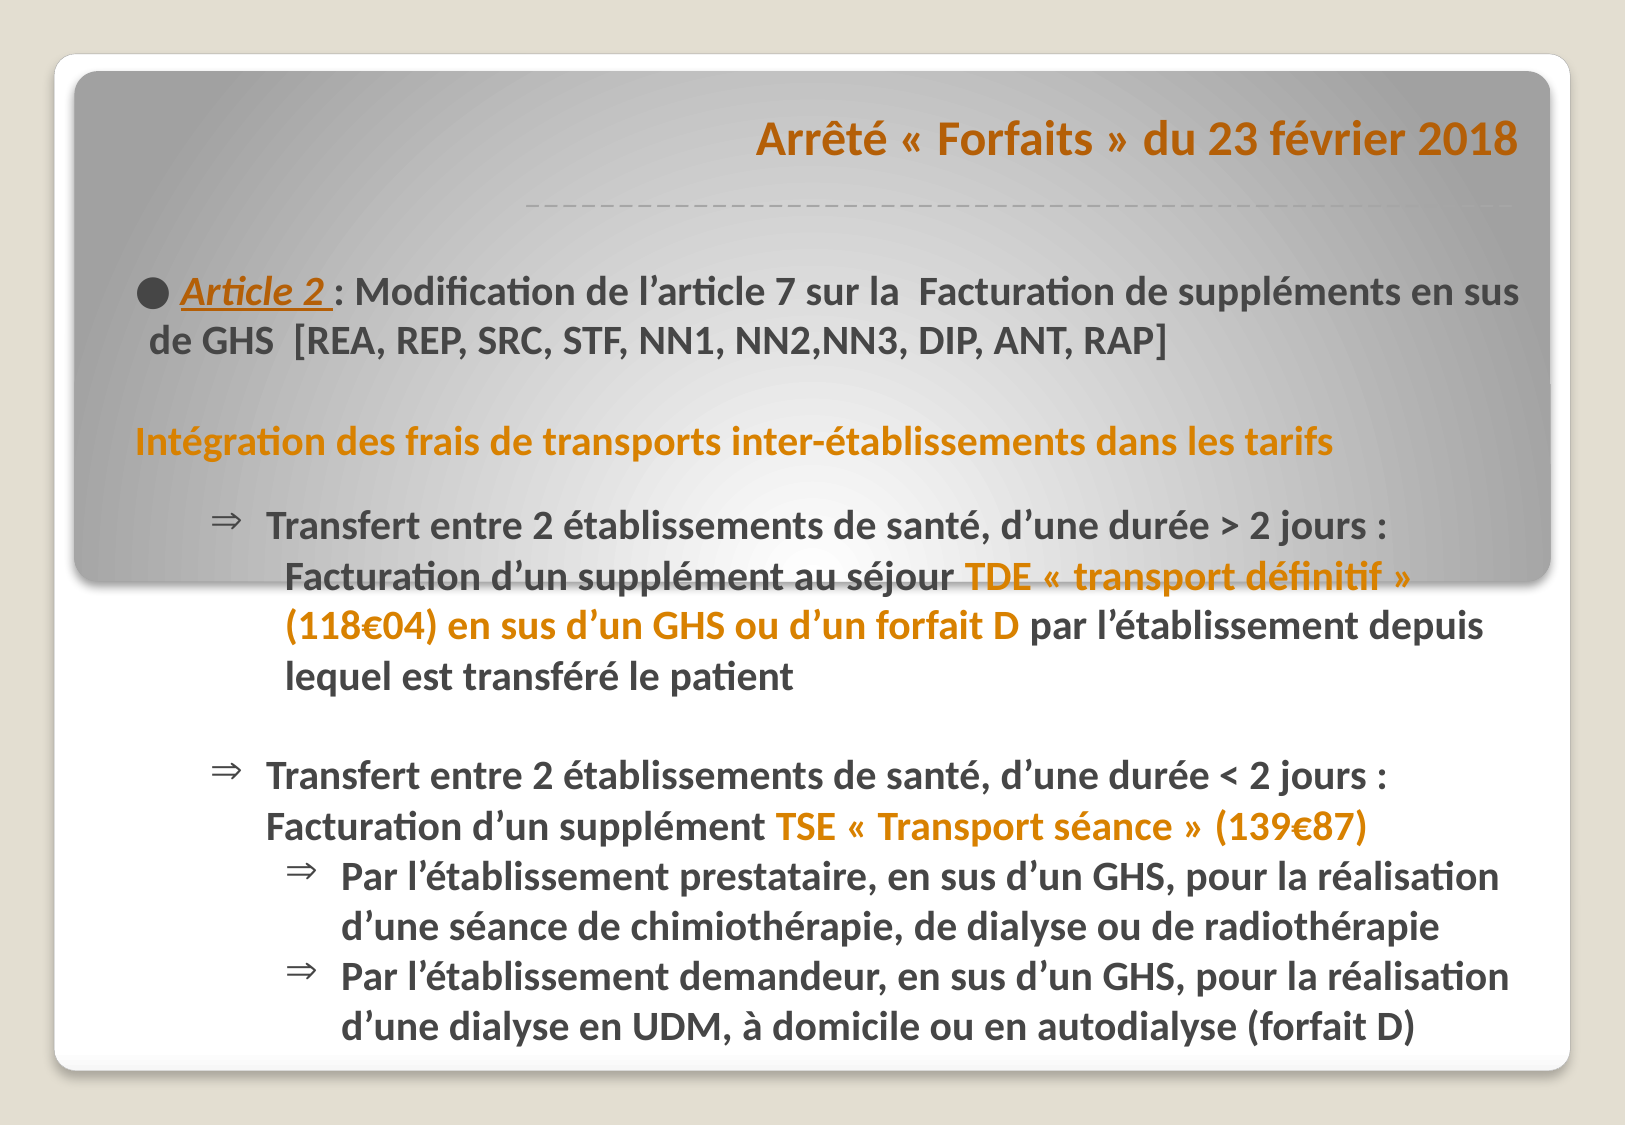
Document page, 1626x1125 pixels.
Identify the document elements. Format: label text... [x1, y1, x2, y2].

title Arrêté « Forfaits » du 23 février 2018 _____________________________________________________ [0, 0, 1527, 160]
text_box Article 2 : Modification de l’article 7 sur la Facturation de suppléments en sus de GHS [REA, REP, SRC, STF, NN1, NN2,NN3, DIP, ANT, RAP] Intégration des frais de transports inter-établissements dans les tarifs Transfert entre 2 établissements de santé, d’une durée > 2 jours : Facturation d’un supplément au séjour TDE « transport définitif » (118€04) en sus d’un GHS ou d’un forfait D par l’établissement depuis lequel est transféré le patient Transfert entre 2 établissements de santé, d’une durée < 2 jours : Facturation d’un supplément TSE « Transport séance » (139€87) Par l’établissement prestataire, en sus d’un GHS, pour la réalisation d’une séance de chimiothérapie, de dialyse ou de radiothérapie Par l’établissement demandeur, en sus d’un GHS, pour la réalisation d’une dialyse en UDM, à domicile ou en autodialyse (forfait D) [0, 160, 1545, 1125]
